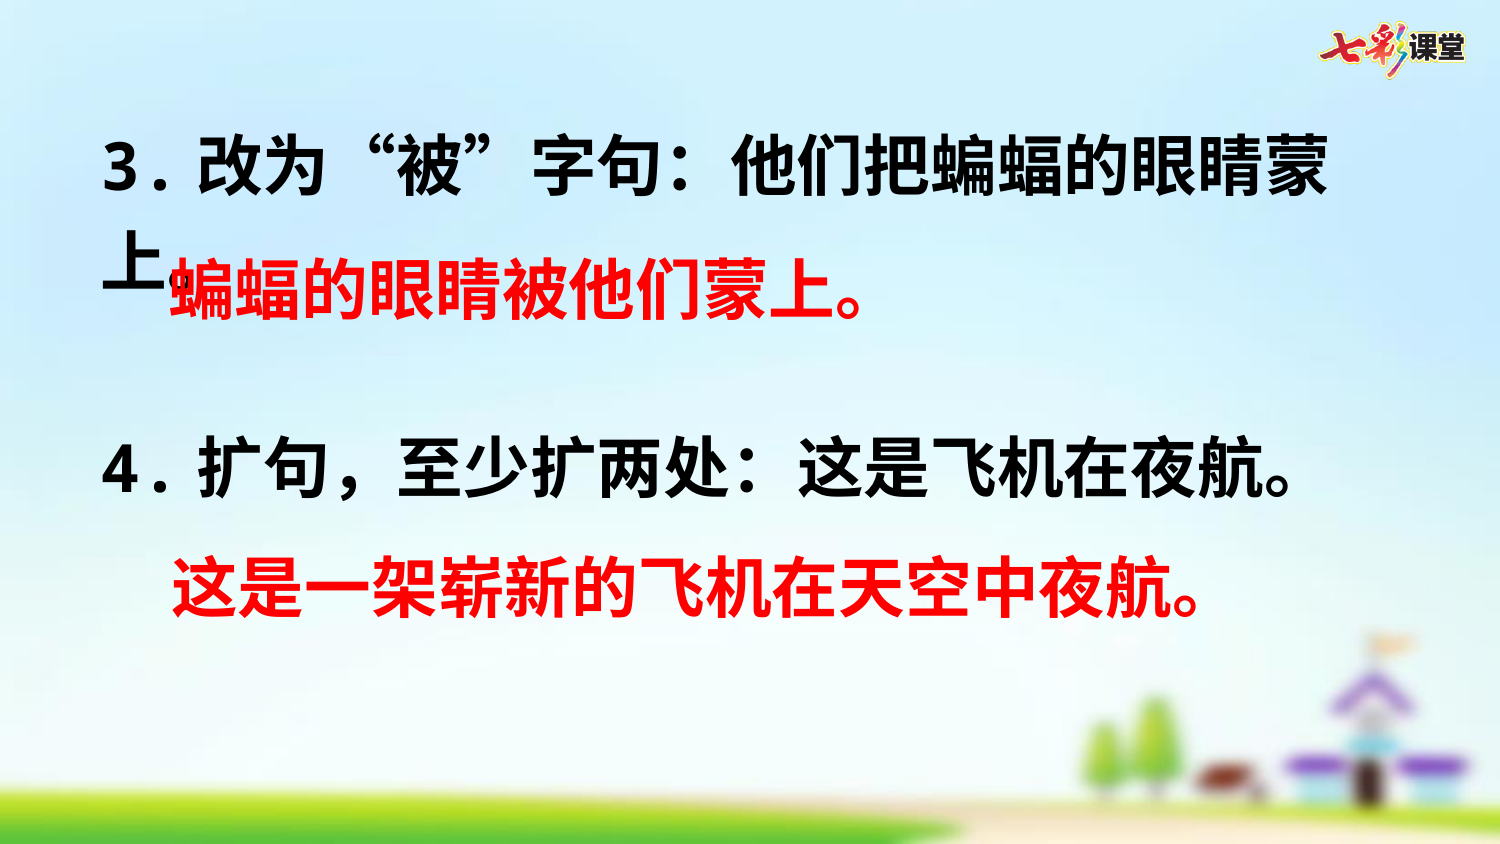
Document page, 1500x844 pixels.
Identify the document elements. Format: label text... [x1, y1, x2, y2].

text_box 4.扩句，至少扩两处：这是飞机在夜航。 [85, 410, 1415, 513]
picture [0, 0, 1500, 844]
text_box 3.改为“被”字句：他们把蝙蝠的眼睛蒙上。 [85, 100, 1398, 307]
text_box 蝙蝠的眼睛被他们蒙上。 [153, 240, 1500, 336]
text_box 这是一架崭新的飞机在天空中夜航。 [156, 538, 1500, 634]
